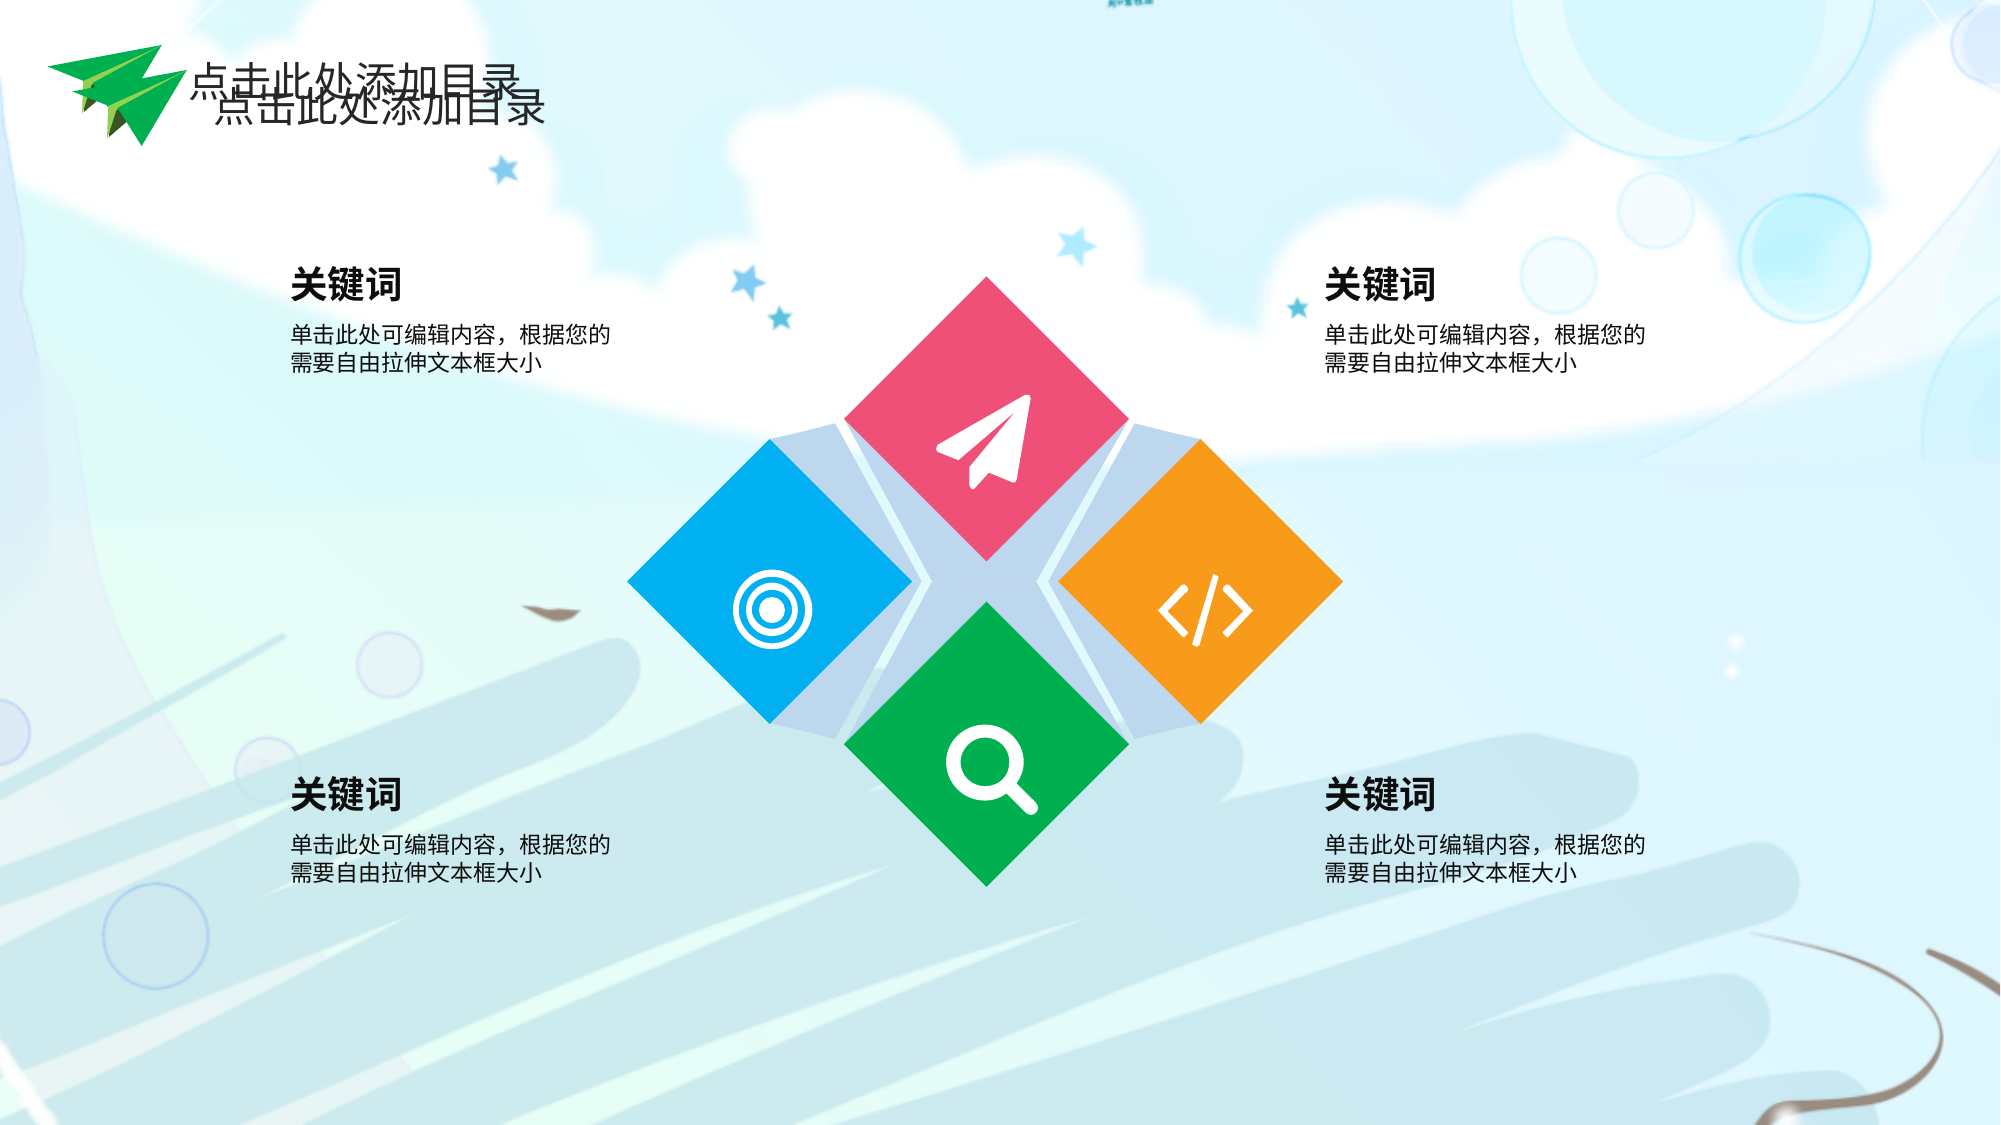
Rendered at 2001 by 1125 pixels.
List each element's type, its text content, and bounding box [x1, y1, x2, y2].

text_box [1192, 574, 1219, 647]
text_box 点击此处添加目录 [173, 48, 576, 113]
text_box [47, 44, 163, 121]
text_box 关键词 [290, 260, 415, 306]
text_box [946, 724, 1039, 815]
text_box 点击此处添加目录 [198, 73, 601, 138]
text_box [844, 581, 1129, 743]
text_box [627, 438, 913, 725]
text_box 单击此处可编辑内容，根据您的需要自由拉伸文本框大小 [289, 321, 627, 377]
text_box [733, 569, 813, 650]
text_box 单击此处可编辑内容，根据您的需要自由拉伸文本框大小 [289, 831, 627, 887]
text_box 单击此处可编辑内容，根据您的需要自由拉伸文本框大小 [1324, 831, 1662, 887]
text_box [1058, 439, 1344, 725]
text_box 关键词 [1324, 260, 1450, 306]
text_box [771, 581, 922, 740]
text_box 关键词 [290, 770, 415, 816]
text_box [1048, 423, 1201, 581]
text_box [770, 423, 922, 581]
text_box [1222, 584, 1254, 638]
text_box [72, 69, 188, 146]
picture [0, 0, 2001, 1125]
text_box 单击此处可编辑内容，根据您的需要自由拉伸文本框大小 [1324, 321, 1662, 377]
text_box 关键词 [1324, 770, 1450, 816]
text_box [843, 276, 1130, 562]
text_box [1157, 584, 1188, 638]
text_box [844, 419, 1130, 581]
text_box [1048, 581, 1199, 740]
text_box [936, 394, 1031, 490]
text_box [843, 601, 1130, 887]
